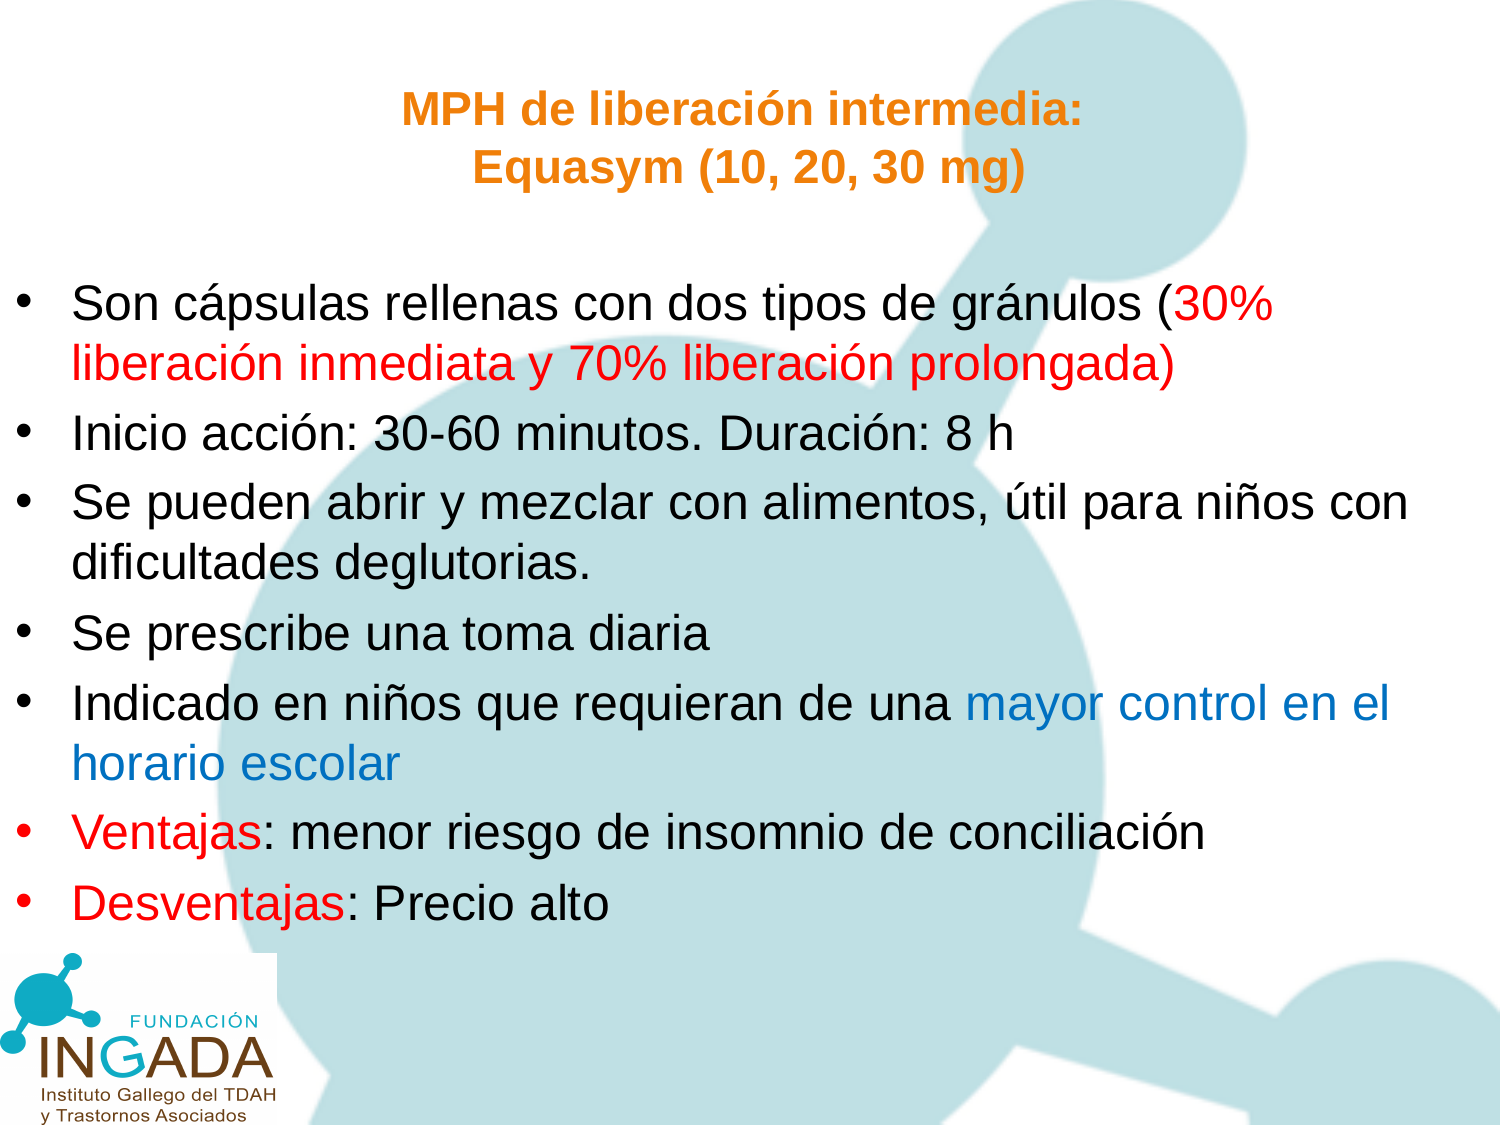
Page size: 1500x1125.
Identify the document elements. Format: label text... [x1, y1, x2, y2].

list Son cápsulas rellenas con dos tipos de gránulos (30% liberación inmediata y 70% liberación prolongada) Inicio acción: 30-60 minutos. Duración: 8 h Se pueden abrir y mezclar con alimentos, útil para niños con dificultades deglutorias. Se prescribe una toma diaria Indicado en niños que requieran de una mayor control en el horario escolar Ventajas: menor riesgo de insomnio de conciliación Desventajas: Precio alto [0, 262, 1500, 1125]
title MPH de liberación intermedia: Equasym (10, 20, 30 mg) [0, 70, 1500, 258]
